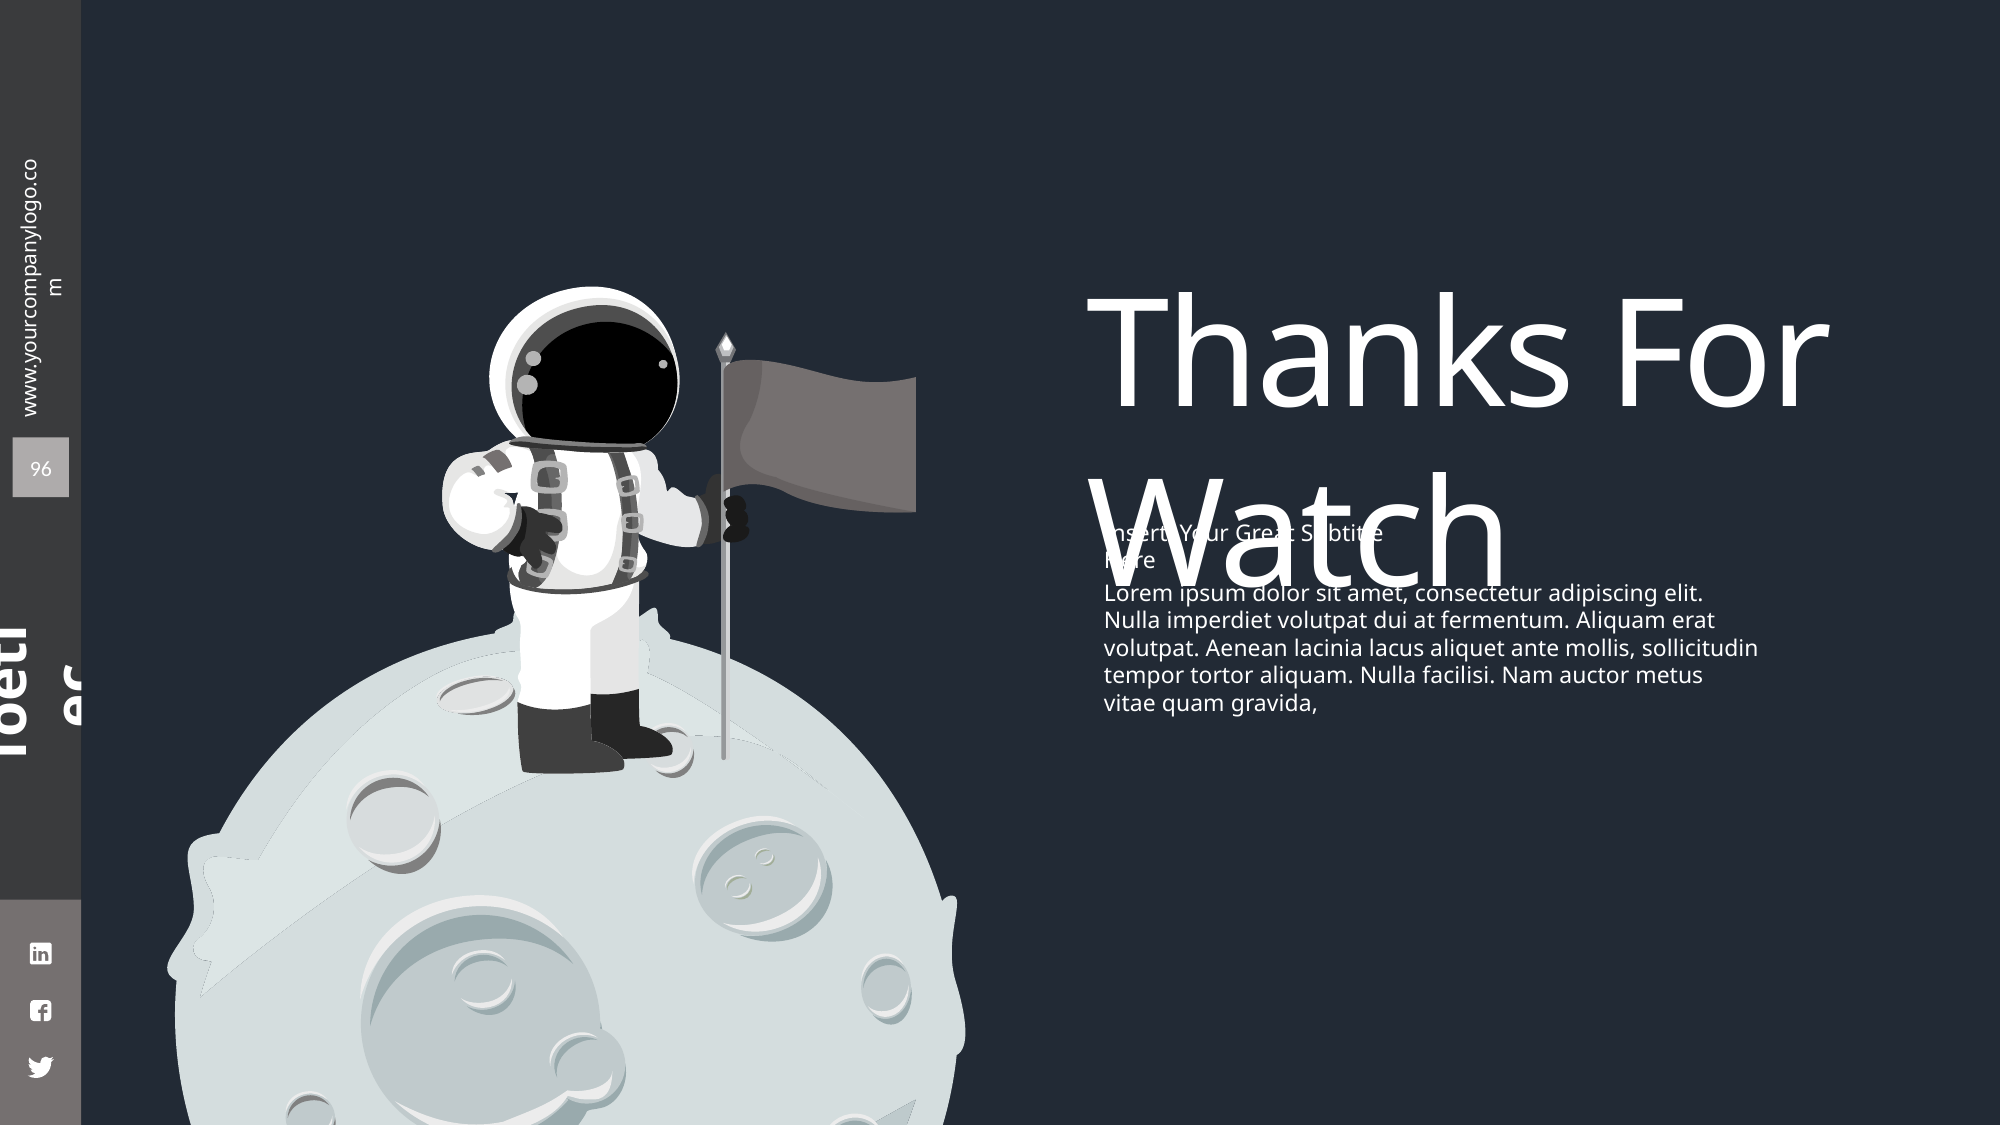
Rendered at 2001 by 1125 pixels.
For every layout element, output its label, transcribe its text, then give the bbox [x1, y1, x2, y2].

slide_number 96 [12, 437, 69, 498]
picture [81, 0, 2000, 1125]
